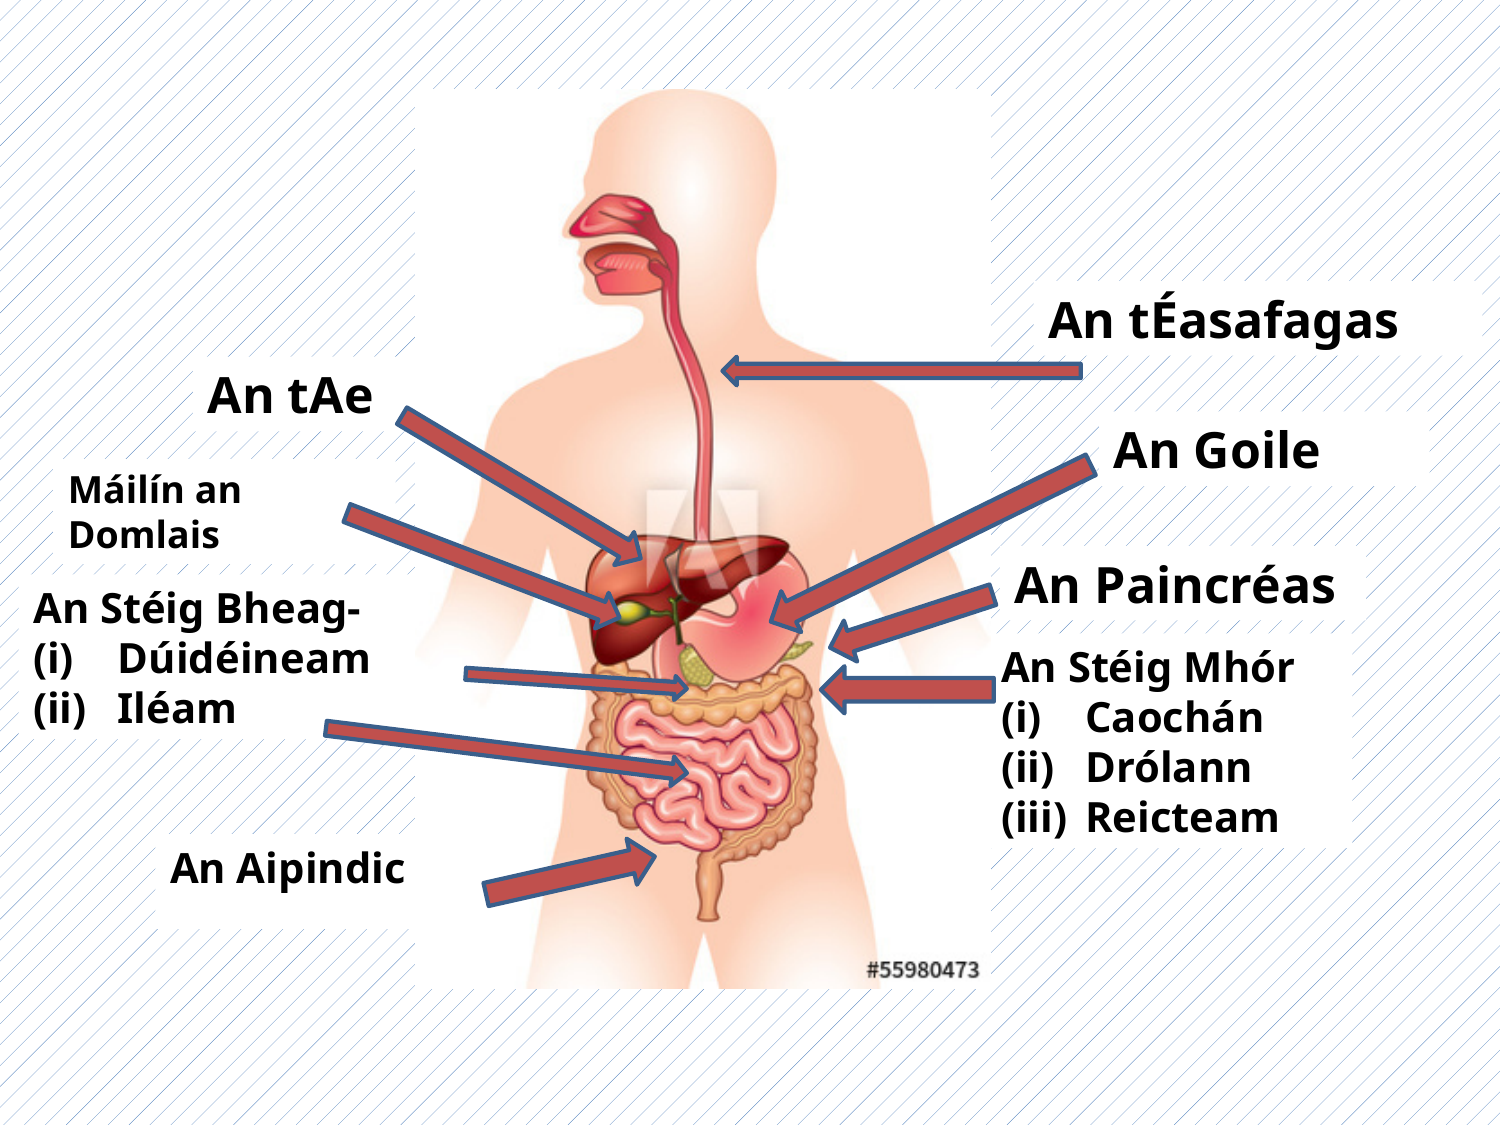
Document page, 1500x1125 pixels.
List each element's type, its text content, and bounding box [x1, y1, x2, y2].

text_box Máilín an Domlais [53, 459, 396, 564]
text_box An Paincréas [999, 545, 1367, 621]
text_box An Goile [1099, 411, 1430, 487]
text_box An Stéig Bheag- Dúidéineam Iléam [18, 574, 409, 740]
text_box An tAe [192, 356, 409, 432]
text_box [996, 361, 1083, 381]
picture [414, 89, 991, 989]
text_box [341, 502, 409, 550]
text_box An Aipindic [155, 834, 409, 929]
text_box An tÉasafagas [1033, 280, 1483, 356]
text_box [996, 452, 1098, 527]
text_box An Stéig Mhór Caochán Drólann Reicteam [996, 633, 1353, 849]
text_box [322, 718, 409, 749]
text_box [394, 405, 409, 434]
